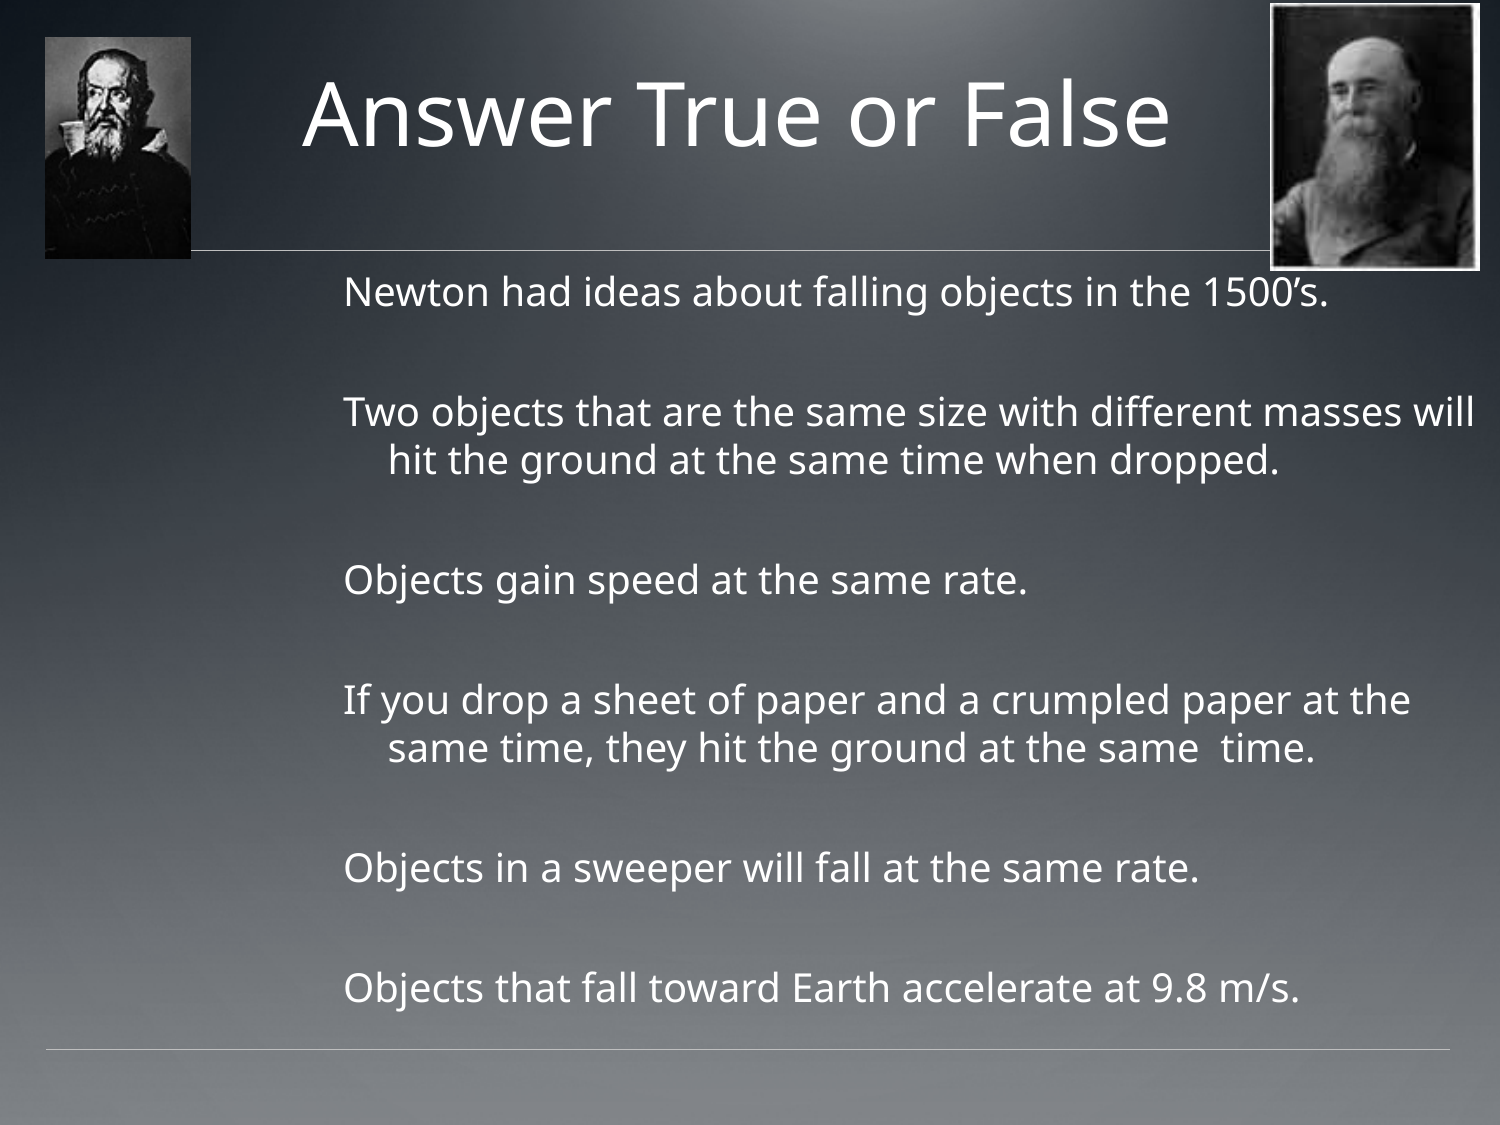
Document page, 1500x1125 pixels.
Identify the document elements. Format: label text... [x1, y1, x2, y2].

list Newton had ideas about falling objects in the 1500’s. Two objects that are the same size with different masses will hit the ground at the same time when dropped. Objects gain speed at the same rate. If you drop a sheet of paper and a crumpled paper at the same time, they hit the ground at the same time. Objects in a sweeper will fall at the same rate. Objects that fall toward Earth accelerate at 9.8 m/s. [220, 258, 1500, 1020]
title Answer True or False [193, 48, 1268, 172]
picture [1268, 1, 1482, 273]
picture [43, 35, 193, 261]
